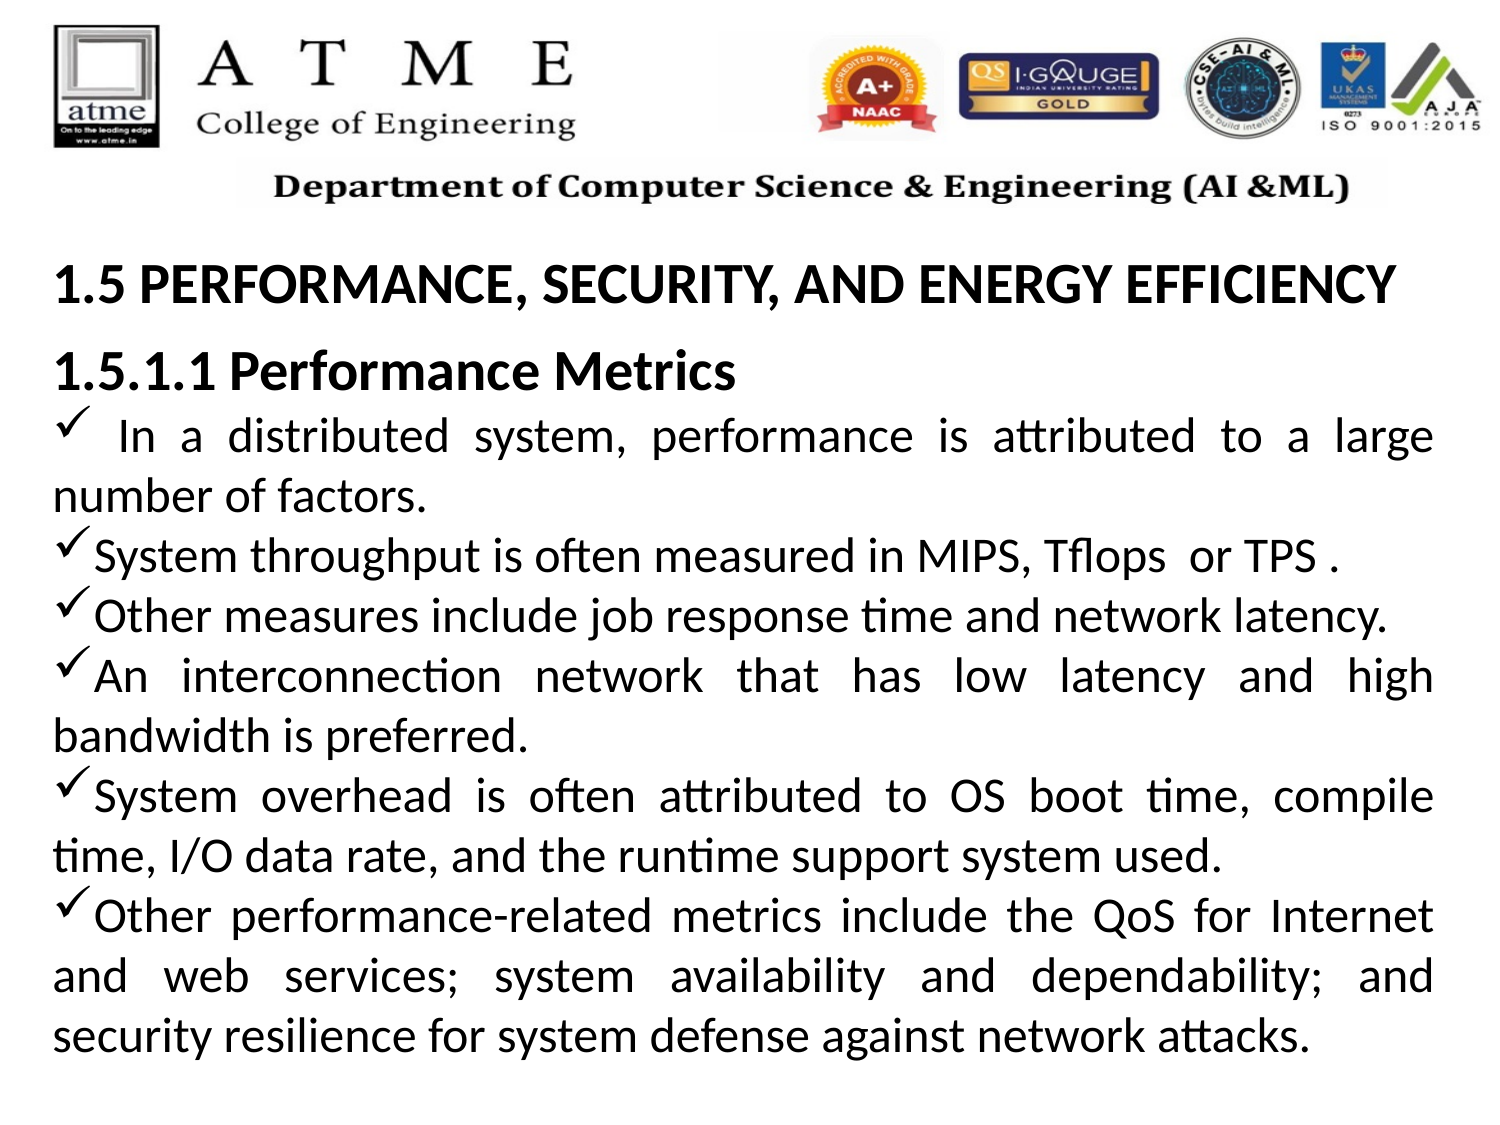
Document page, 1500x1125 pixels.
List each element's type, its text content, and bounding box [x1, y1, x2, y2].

text_box 1.5.1.1 Performance Metrics In a distributed system, performance is attributed to a large number of factors. System throughput is often measured in MIPS, Tflops or TPS . Other measures include job response time and network latency. An interconnection network that has low latency and high bandwidth is preferred. System overhead is often attributed to OS boot time, compile time, I/O data rate, and the runtime support system used. Other performance-related metrics include the QoS for Internet and web services; system availability and dependability; and security resilience for system defense against network attacks. [37, 324, 1450, 1070]
text_box 1.5 PERFORMANCE, SECURITY, AND ENERGY EFFICIENCY [37, 237, 1450, 323]
picture [24, 0, 1500, 226]
